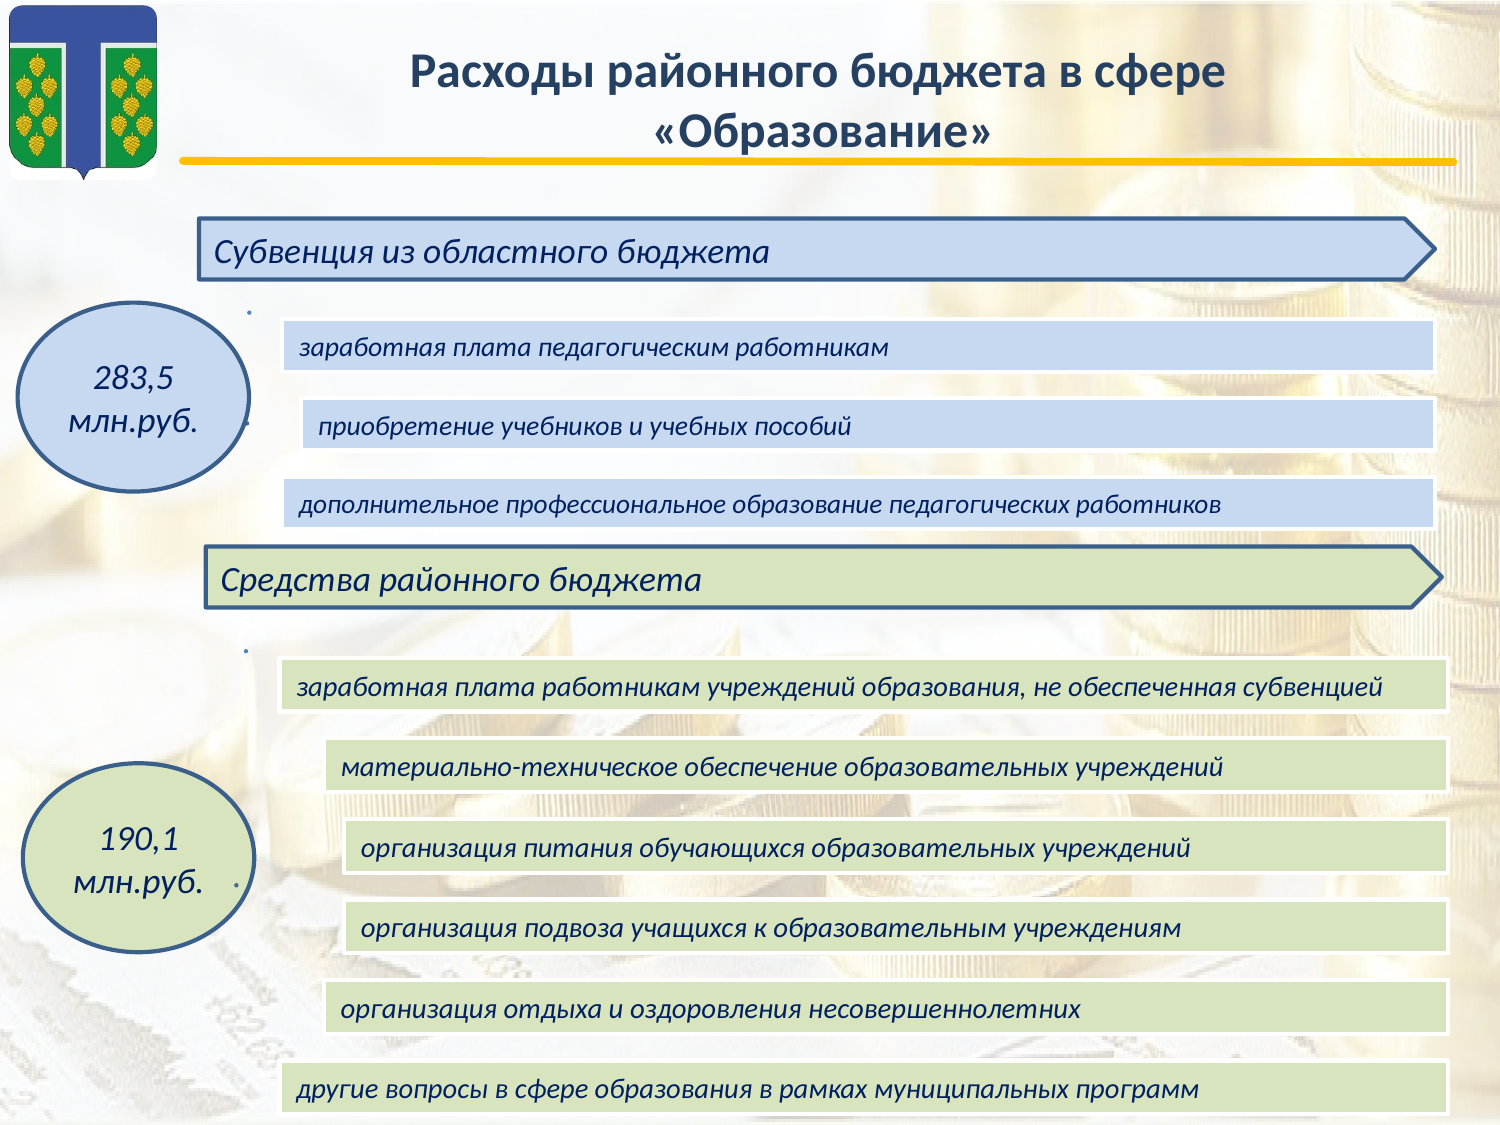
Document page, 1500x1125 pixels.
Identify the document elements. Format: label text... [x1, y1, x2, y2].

text_box Средства районного бюджета [203, 544, 1444, 610]
title Расходы районного бюджета в сфере «Образование» [183, 45, 1454, 149]
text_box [241, 269, 1436, 533]
text_box 190,1 млн.руб. [20, 761, 226, 955]
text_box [231, 607, 1449, 1118]
picture [8, 5, 158, 181]
text_box 283,5 млн.руб. [15, 300, 236, 494]
text_box Субвенция из областного бюджета [196, 216, 1438, 282]
